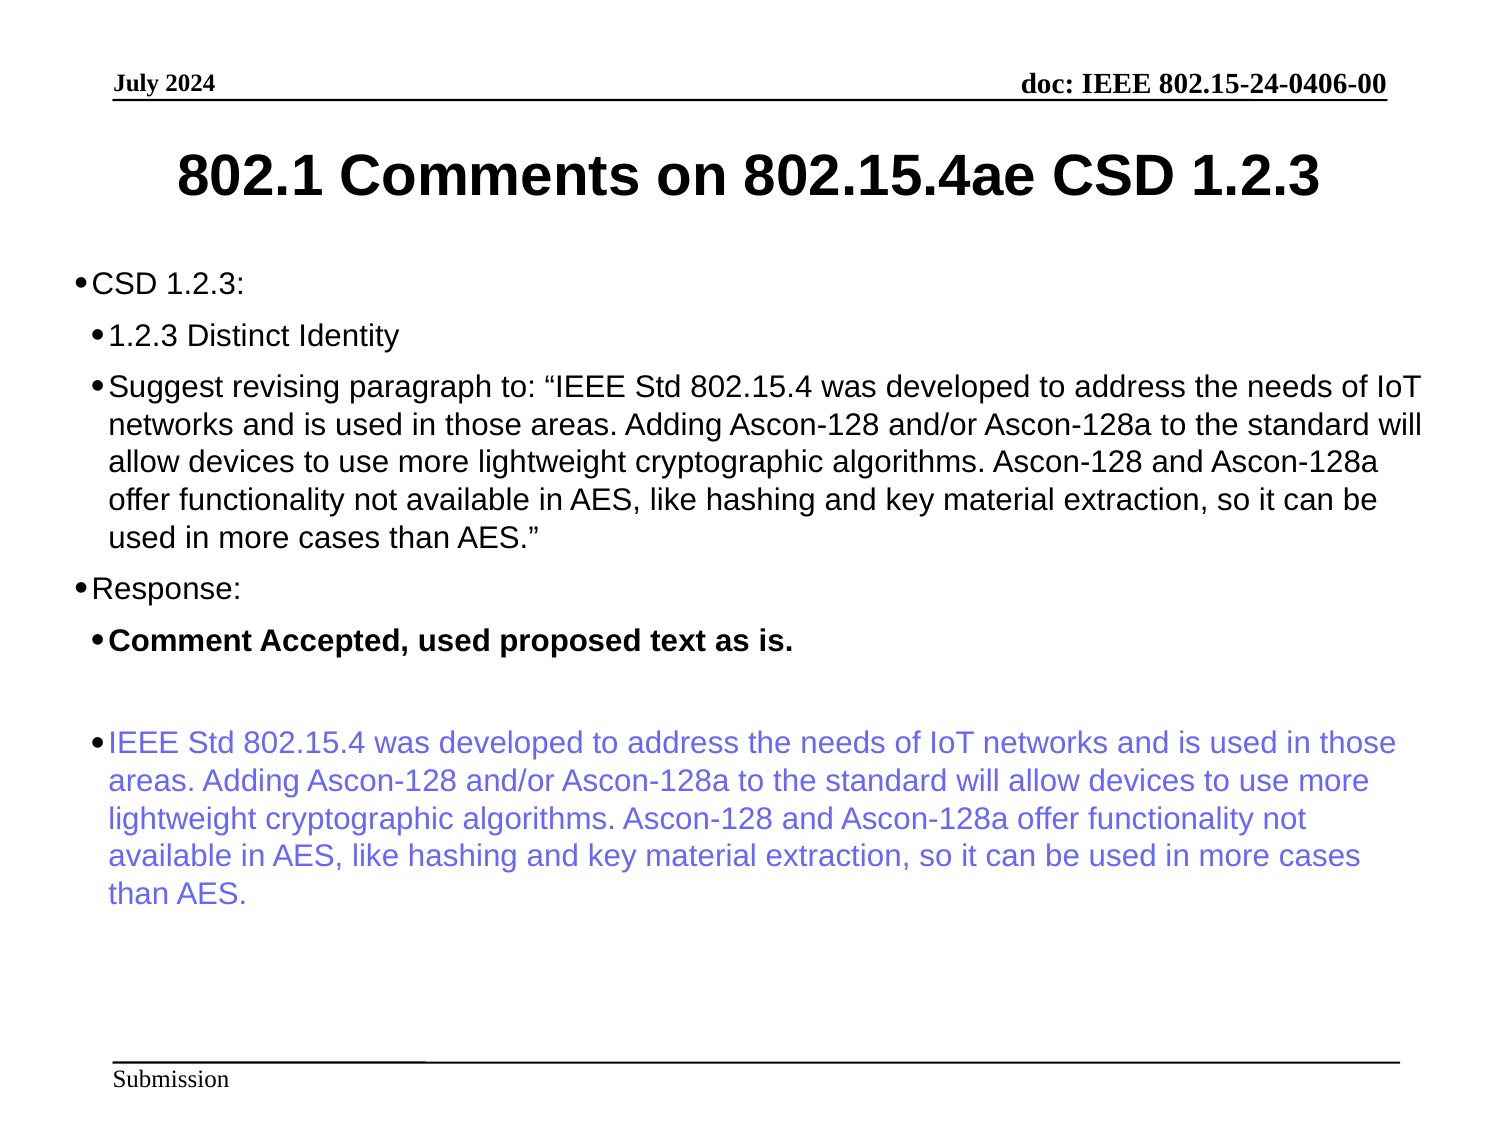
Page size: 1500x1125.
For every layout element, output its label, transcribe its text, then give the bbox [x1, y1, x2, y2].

text_box 802.1 Comments on 802.15.4ae CSD 1.2.3 [74, 112, 1425, 233]
text_box CSD 1.2.3: 1.2.3 Distinct Identity Suggest revising paragraph to: “IEEE Std 802.15.4 was developed to address the needs of IoT networks and is used in those areas. Adding Ascon-128 and/or Ascon-128a to the standard will allow devices to use more lightweight cryptographic algorithms. Ascon-128 and Ascon-128a offer functionality not available in AES, like hashing and key material extraction, so it can be used in more cases than AES.” Response: Comment Accepted, used proposed text as is. IEEE Std 802.15.4 was developed to address the needs of IoT networks and is used in those areas. Adding Ascon-128 and/or Ascon-128a to the standard will allow devices to use more lightweight cryptographic algorithms. Ascon-128 and Ascon-128a offer functionality not available in AES, like hashing and key material extraction, so it can be used in more cases than AES. [74, 263, 1425, 916]
